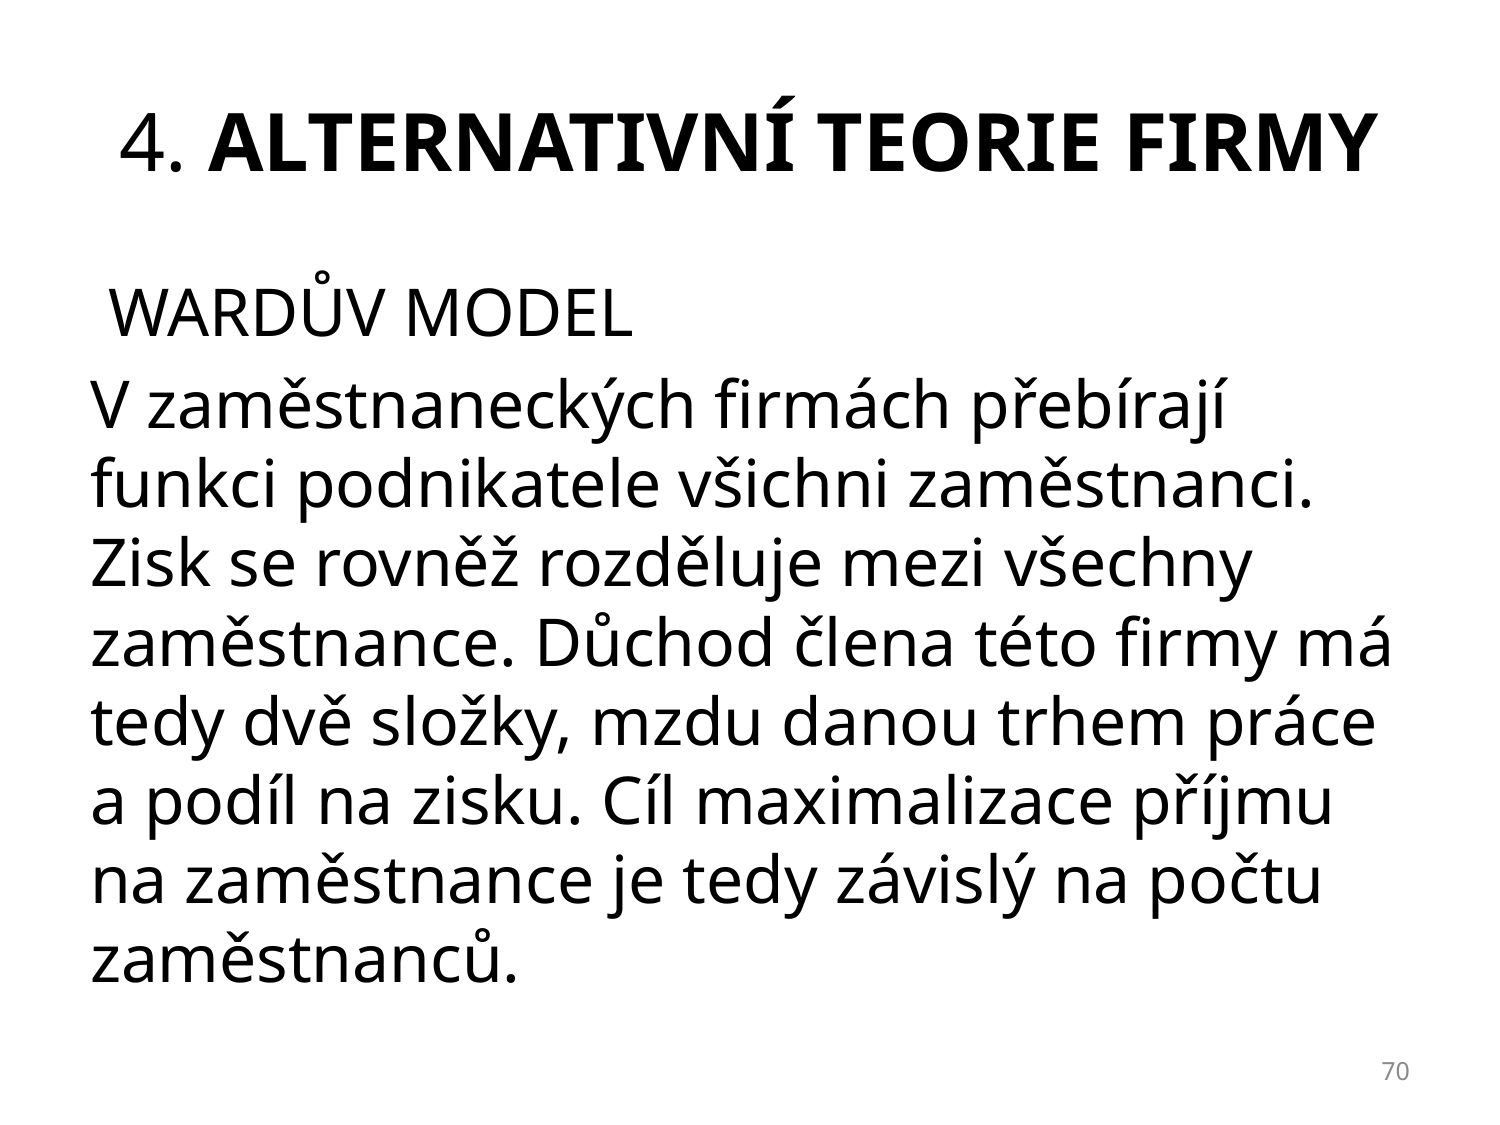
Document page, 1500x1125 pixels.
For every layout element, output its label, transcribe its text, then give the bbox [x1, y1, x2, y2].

title 4. ALTERNATIVNÍ TEORIE FIRMY [75, 45, 1425, 233]
slide_number 70 [1074, 1042, 1425, 1103]
list WARDŮV MODEL V zaměstnaneckých firmách přebírají funkci podnikatele všichni zaměstnanci. Zisk se rovněž rozděluje mezi všechny zaměstnance. Důchod člena této firmy má tedy dvě složky, mzdu danou trhem práce a podíl na zisku. Cíl maximalizace příjmu na zaměstnance je tedy závislý na počtu zaměstnanců. [75, 262, 1425, 1005]
